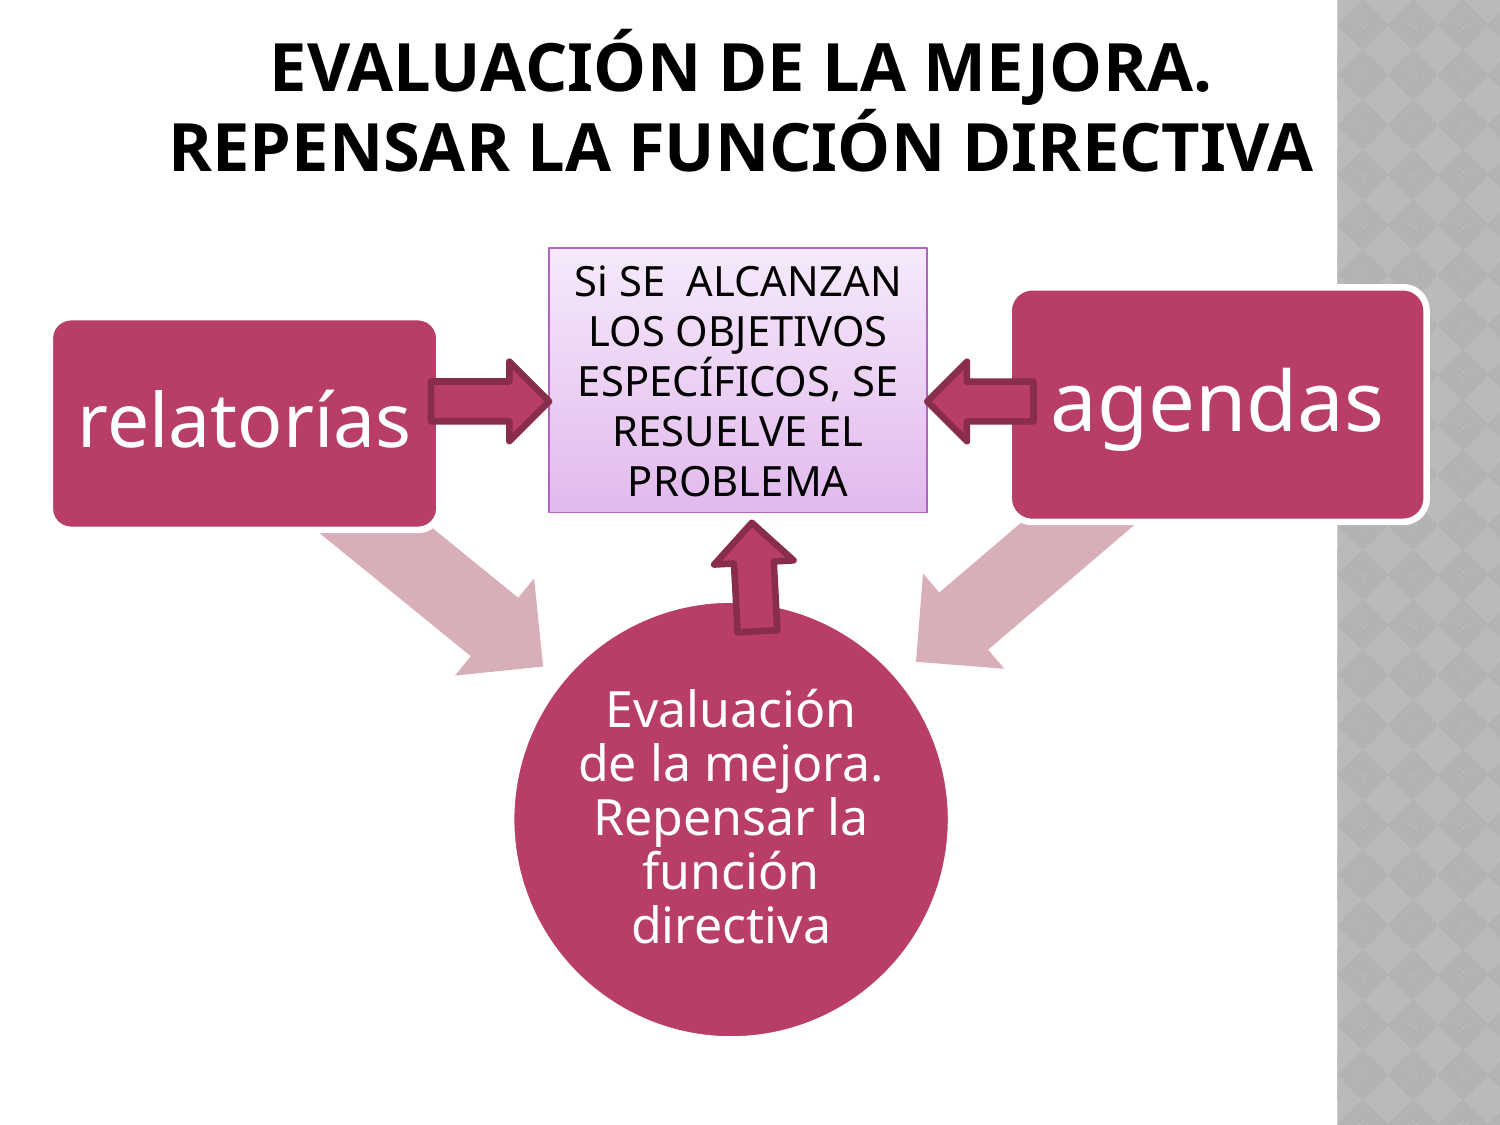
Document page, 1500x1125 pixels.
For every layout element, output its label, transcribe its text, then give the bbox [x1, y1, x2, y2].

title Evaluación de la mejora. Repensar la función directiva [75, 45, 1425, 185]
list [40, 219, 1436, 1071]
